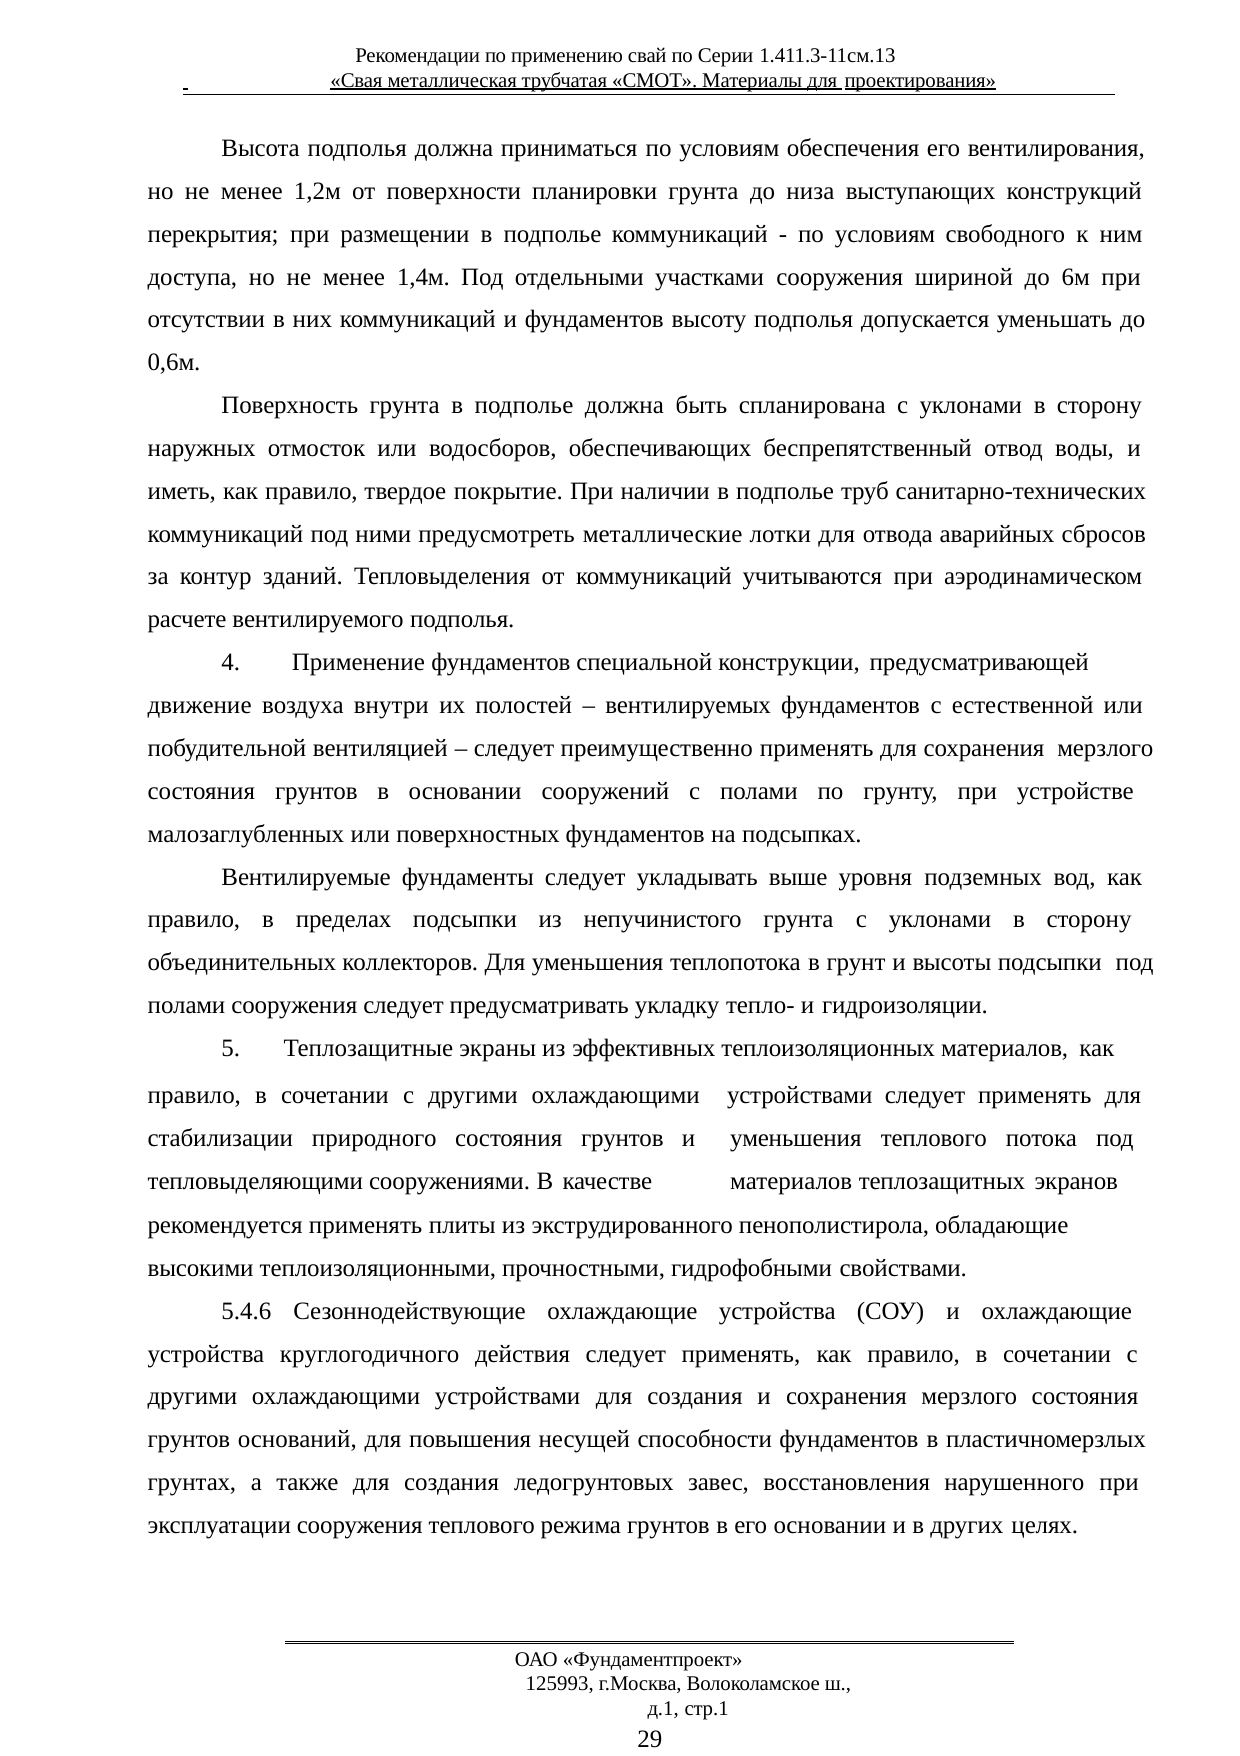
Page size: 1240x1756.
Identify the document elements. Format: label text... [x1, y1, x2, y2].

text_box правило, в сочетании с другими охлаждающими стабилизации природного состояния грунтов и тепловыделяющими сооружениями. В качестве [145, 1063, 715, 1193]
slide_number ОАО «Фундаментпроект» 125993, г.Москва, Волоколамское ш., д.1, стр.1 29 [437, 1646, 862, 1756]
text_box устройствами следует применять для уменьшения теплового потока под материалов теплозащитных экранов [725, 1063, 1155, 1193]
text_box Рекомендации по применению свай по Серии 1.411.3-11см.13 «Свая металлическая трубчатая «СМОТ». Материалы для проектирования» Высота подполья должна приниматься по условиям обеспечения его вентилирования, но не менее 1,2м от поверхности планировки грунта до низа выступающих конструкций перекрытия; при размещении в подполье коммуникаций - по условиям свободного к ним доступа, но не менее 1,4м. Под отдельными участками сооружения шириной до 6м при отсутствии в них коммуникаций и фундаментов высоту подполья допускается уменьшать до 0,6м. Поверхность грунта в подполье должна быть спланирована с уклонами в сторону наружных отмосток или водосборов, обеспечивающих беспрепятственный отвод воды, и иметь, как правило, твердое покрытие. При наличии в подполье труб санитарно-технических коммуникаций под ними предусмотреть металлические лотки для отвода аварийных сбросов за контур зданий. Тепловыделения от коммуникаций учитываются при аэродинамическом расчете вентилируемого подполья. Применение фундаментов специальной конструкции, предусматривающей движение воздуха внутри их полостей – вентилируемых фундаментов с естественной или побудительной вентиляцией – следует преимущественно применять для сохранения мерзлого состояния грунтов в основании сооружений с полами по грунту, при устройстве малозаглубленных или поверхностных фундаментов на подсыпках. Вентилируемые фундаменты следует укладывать выше уровня подземных вод, как правило, в пределах подсыпки из непучинистого грунта с уклонами в сторону объединительных коллекторов. Для уменьшения теплопотока в грунт и высоты подсыпки под полами сооружения следует предусматривать укладку тепло- и гидроизоляции. Теплозащитные экраны из эффективных теплоизоляционных материалов, как [145, 40, 1155, 1062]
text_box рекомендуется применять плиты из экструдированного пенополистирола, обладающие высокими теплоизоляционными, прочностными, гидрофобными свойствами. 5.4.6 Сезоннодействующие охлаждающие устройства (СОУ) и охлаждающие устройства круглогодичного действия следует применять, как правило, в сочетании с другими охлаждающими устройствами для создания и сохранения мерзлого состояния грунтов оснований, для повышения несущей способности фундаментов в пластичномерзлых грунтах, а также для создания ледогрунтовых завес, восстановления нарушенного при эксплуатации сооружения теплового режима грунтов в его основании и в других целях. [145, 1193, 1155, 1539]
